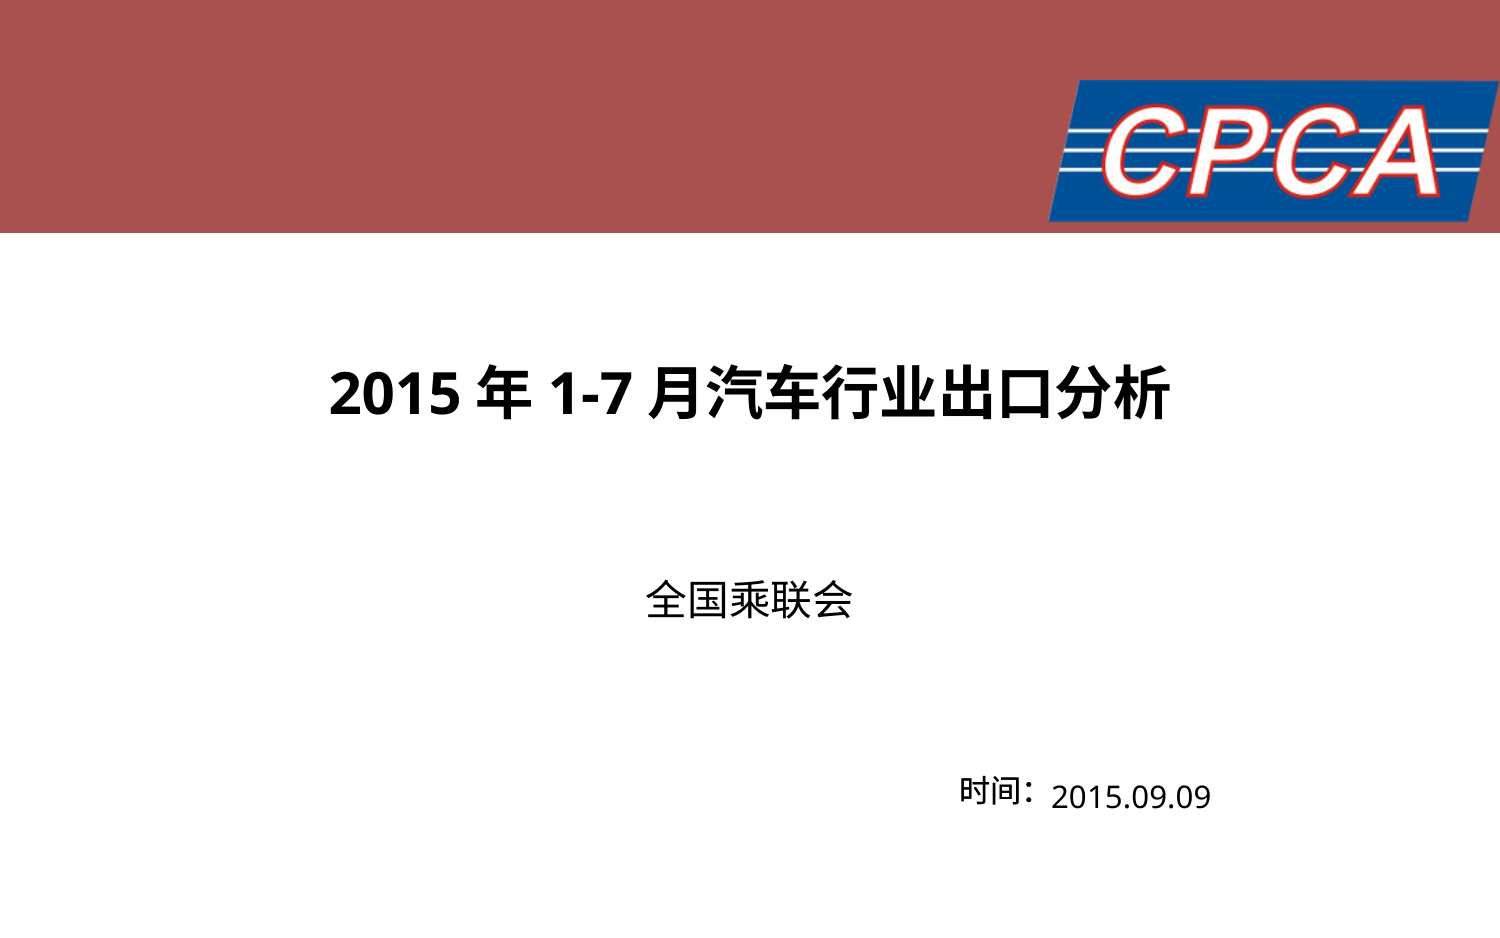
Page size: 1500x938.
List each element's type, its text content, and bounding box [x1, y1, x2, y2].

subtitle 全国乘联会 [225, 565, 1275, 752]
title 2015年1-7月汽车行业出口分析 [112, 291, 1388, 493]
picture [1048, 80, 1500, 223]
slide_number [1035, 770, 1386, 858]
